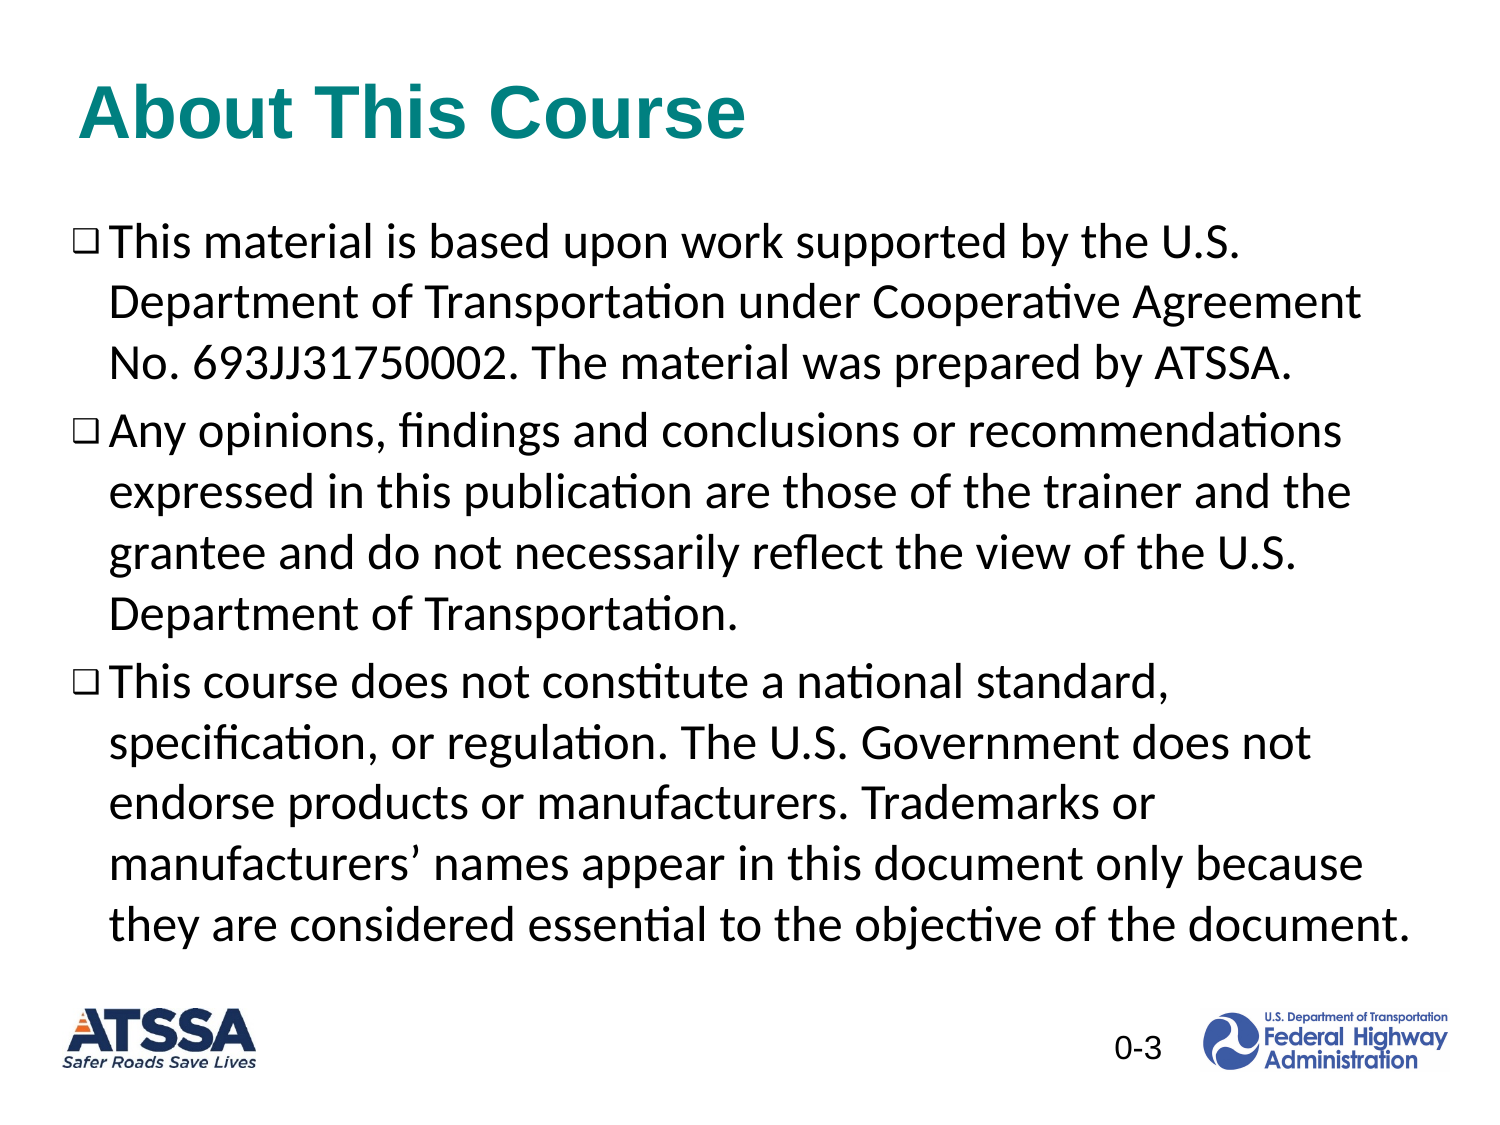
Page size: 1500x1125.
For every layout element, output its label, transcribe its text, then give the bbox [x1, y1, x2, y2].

picture [1200, 1008, 1450, 1072]
picture [62, 1018, 256, 1068]
title About This Course [62, 0, 1500, 218]
text_box This material is based upon work supported by the U.S. Department of Transportation under Cooperative Agreement No. 693JJ31750002. The material was prepared by ATSSA. Any opinions, findings and conclusions or recommendations expressed in this publication are those of the trainer and the grantee and do not necessarily reflect the view of the U.S. Department of Transportation. This course does not constitute a national standard, specification, or regulation. The U.S. Government does not endorse products or manufacturers. Trademarks or manufacturers’ names appear in this document only because they are considered essential to the objective of the document. [56, 200, 1444, 1018]
